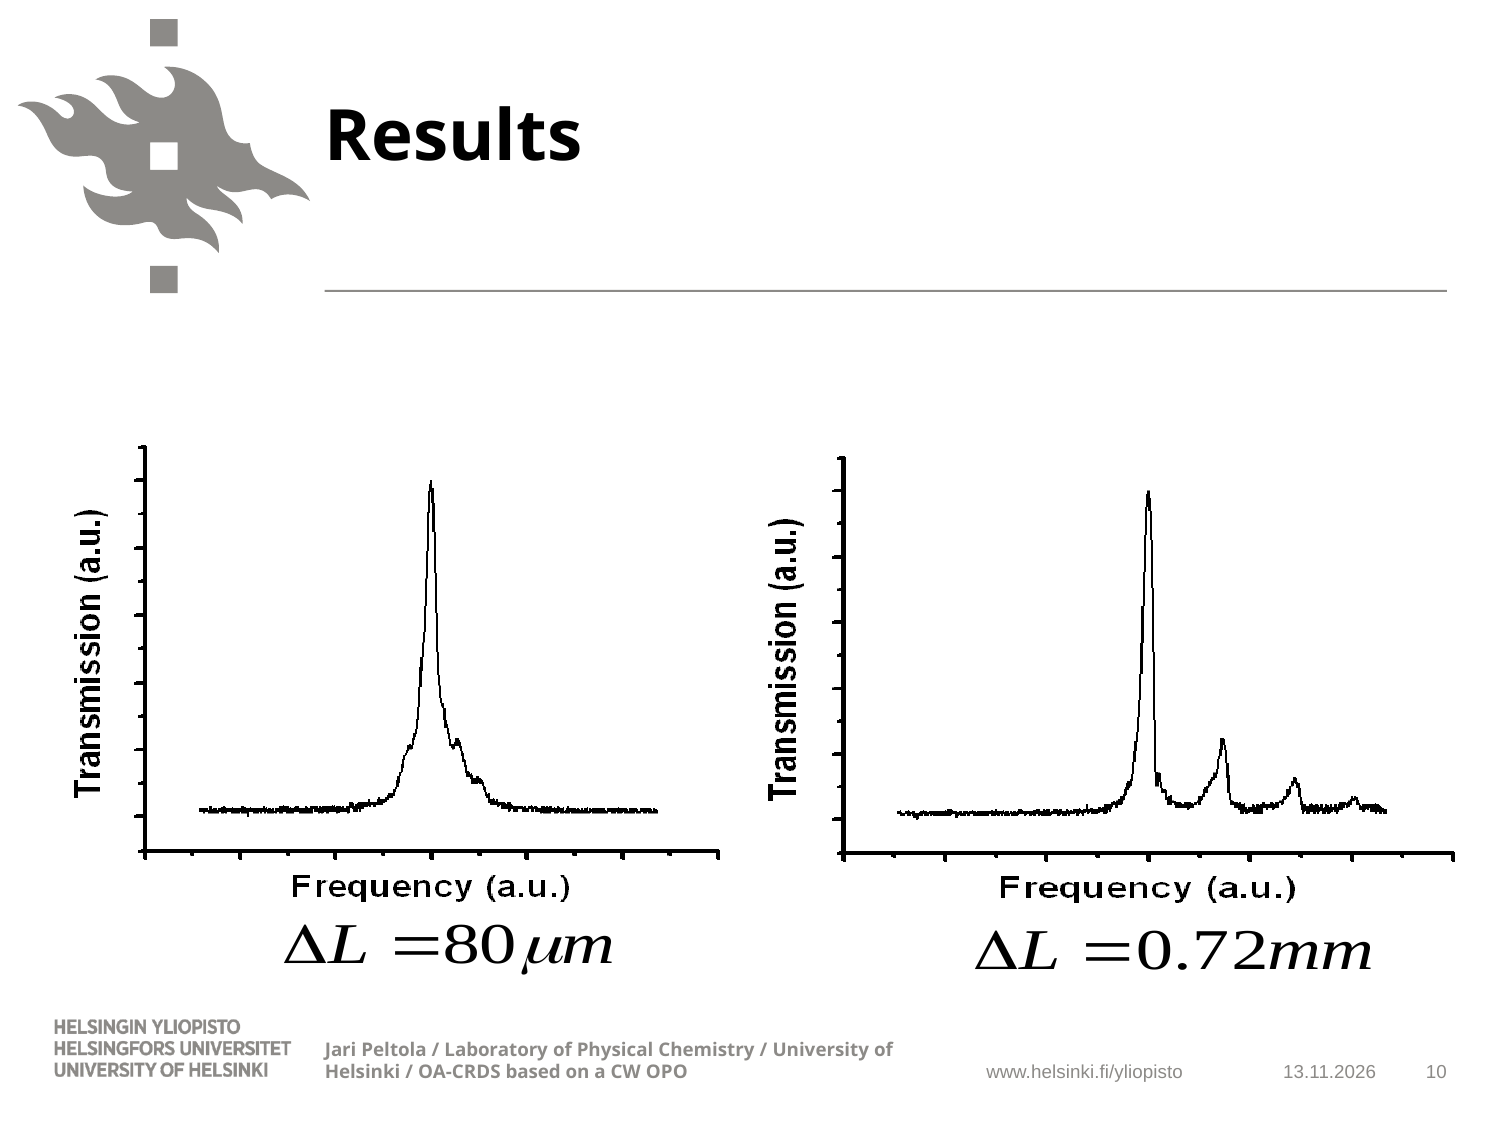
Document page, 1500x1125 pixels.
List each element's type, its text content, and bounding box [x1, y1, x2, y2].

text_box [271, 910, 627, 988]
slide_number 10 [1376, 1011, 1447, 1083]
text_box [962, 916, 1386, 985]
picture [53, 1017, 292, 1079]
footer Jari Peltola / Laboratory of Physical Chemistry / University of Helsinki / OA-CRDS based on a CW OPO [324, 1011, 916, 1083]
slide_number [1230, 1011, 1376, 1083]
title Results [324, 89, 1448, 280]
picture [23, 408, 1500, 941]
